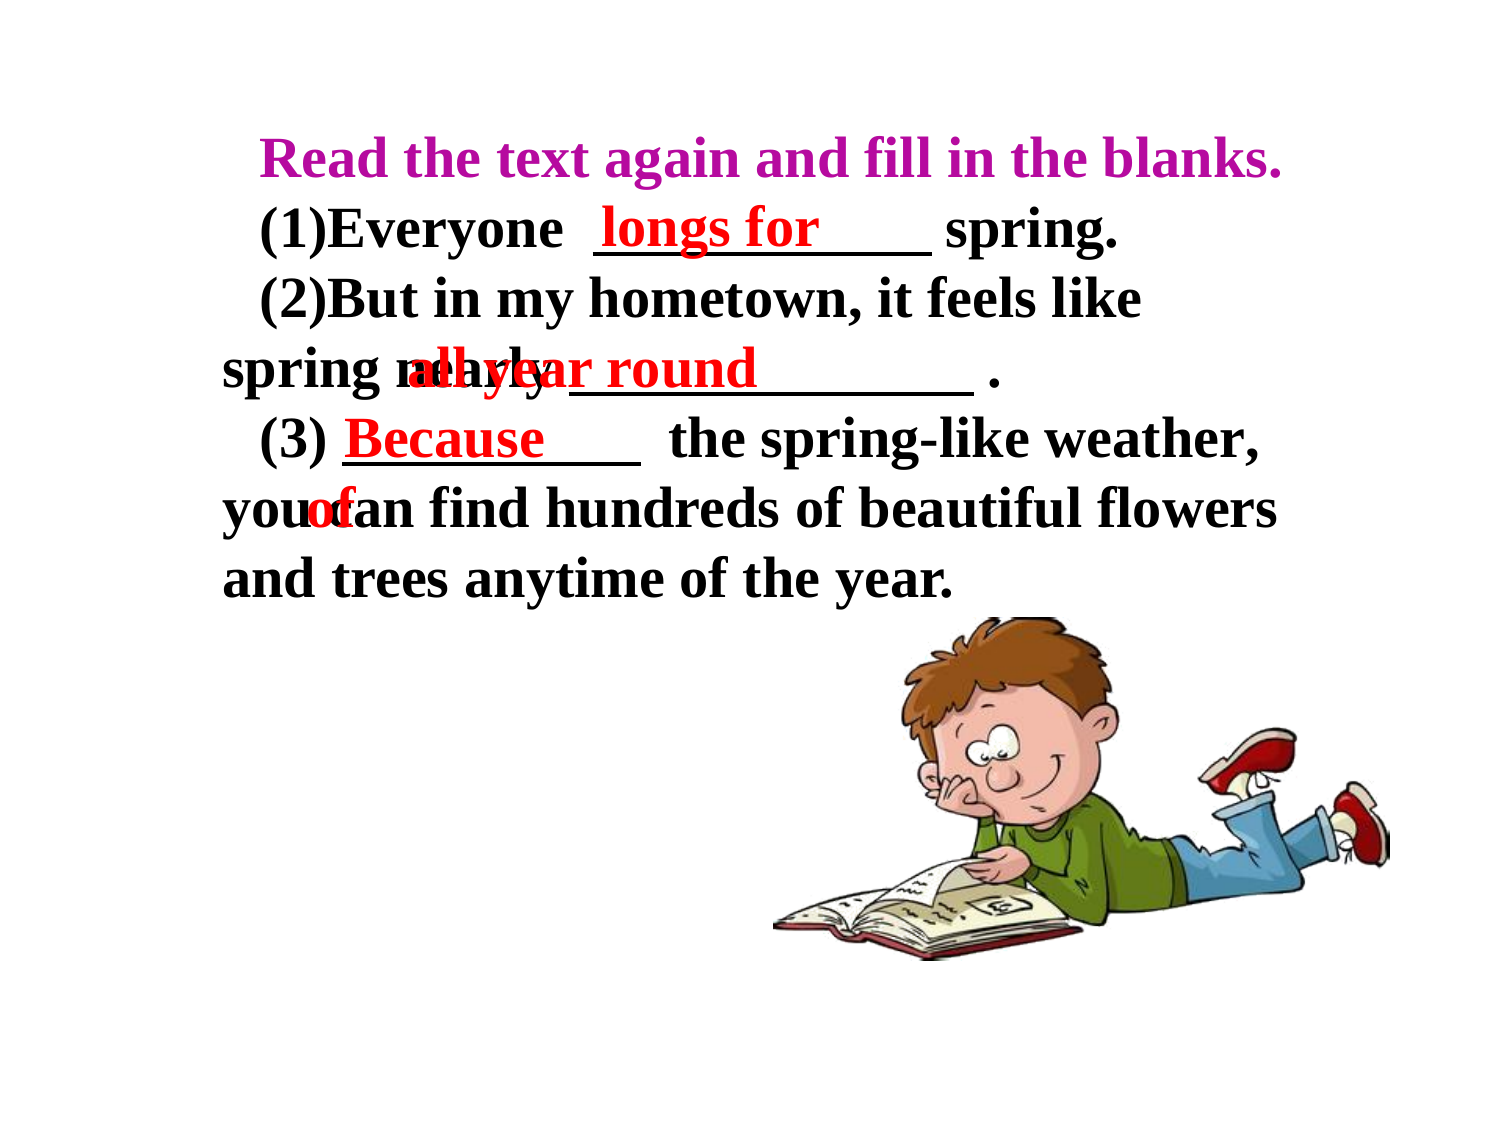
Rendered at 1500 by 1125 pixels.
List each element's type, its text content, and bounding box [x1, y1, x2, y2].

text_box Read the text again and fill in the blanks. (1)Everyone spring. (2)But in my hometown, it feels like spring nearly . (3) the spring-like weather, you can find hundreds of beautiful flowers and trees anytime of the year. [207, 112, 1318, 617]
text_box Because of [292, 391, 586, 477]
text_box all year round [392, 322, 774, 407]
text_box longs for [586, 180, 836, 265]
picture [773, 616, 1390, 962]
